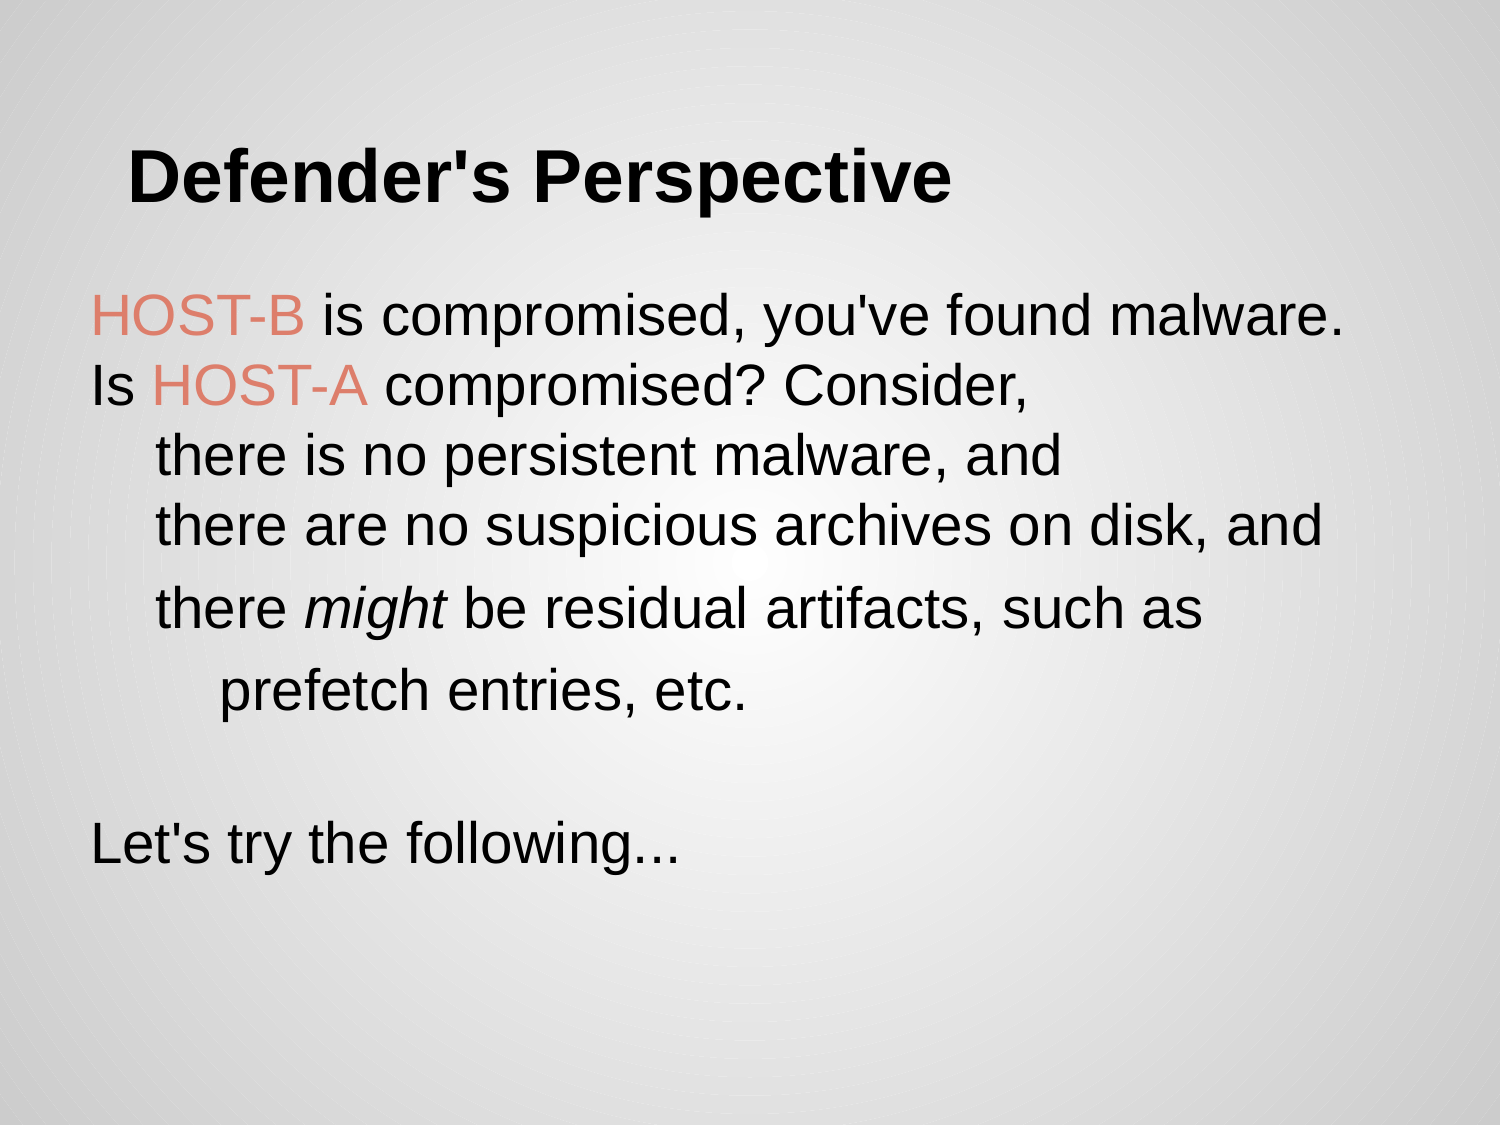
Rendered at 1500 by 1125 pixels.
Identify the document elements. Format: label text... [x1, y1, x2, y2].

list HOST-B is compromised, you've found malware. Is HOST-A compromised? Consider, there is no persistent malware, and there are no suspicious archives on disk, and there might be residual artifacts, such as prefetch entries, etc. Let's try the following... [75, 262, 1425, 1078]
title Defender's Perspective [75, 45, 1425, 233]
